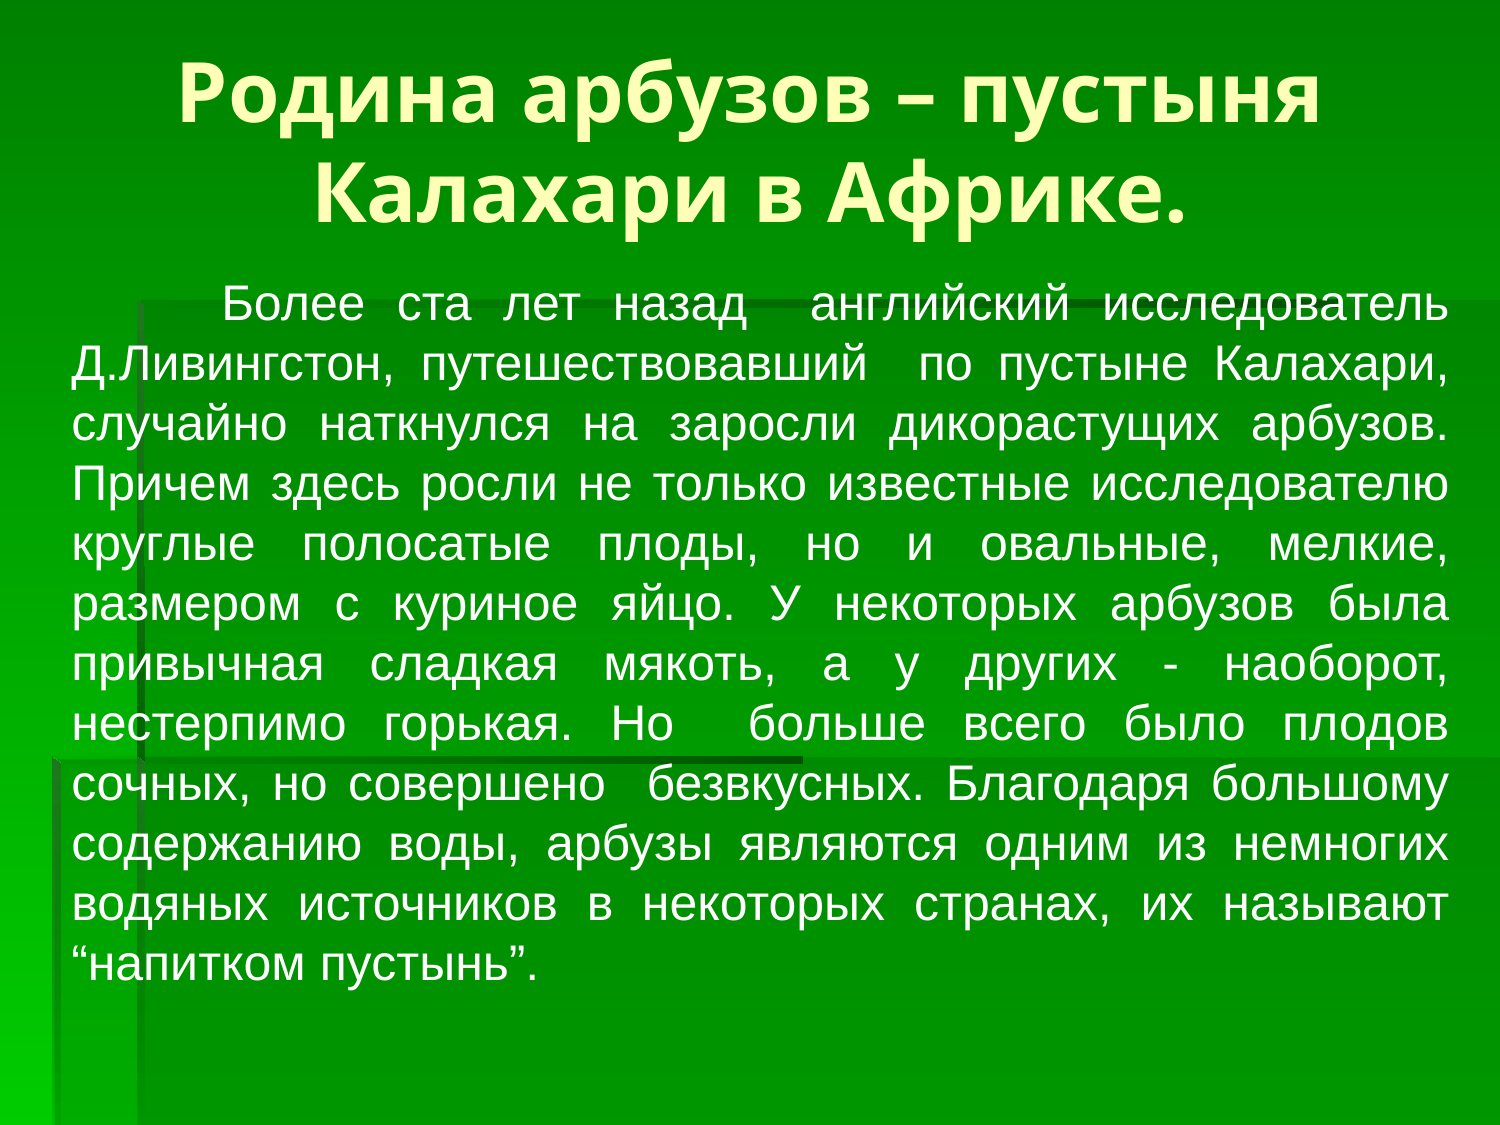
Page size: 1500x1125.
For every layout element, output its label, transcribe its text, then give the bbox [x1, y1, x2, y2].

title Родина арбузов – пустыня Калахари в Африке. [75, 45, 1425, 233]
list Более ста лет назад английский исследователь Д.Ливингстон, путешествовавший по пустыне Калахари, случайно наткнулся на заросли дикорастущих арбузов. Причем здесь росли не только известные исследователю круглые полосатые плоды, но и овальные, мелкие, размером с куриное яйцо. У некоторых арбузов была привычная сладкая мякоть, а у других - наоборот, нестерпимо горькая. Но больше всего было плодов сочных, но совершено безвкусных. Благодаря большому содержанию воды, арбузы являются одним из немногих водяных источников в некоторых странах, их называют “напитком пустынь”. [0, 262, 1465, 1005]
